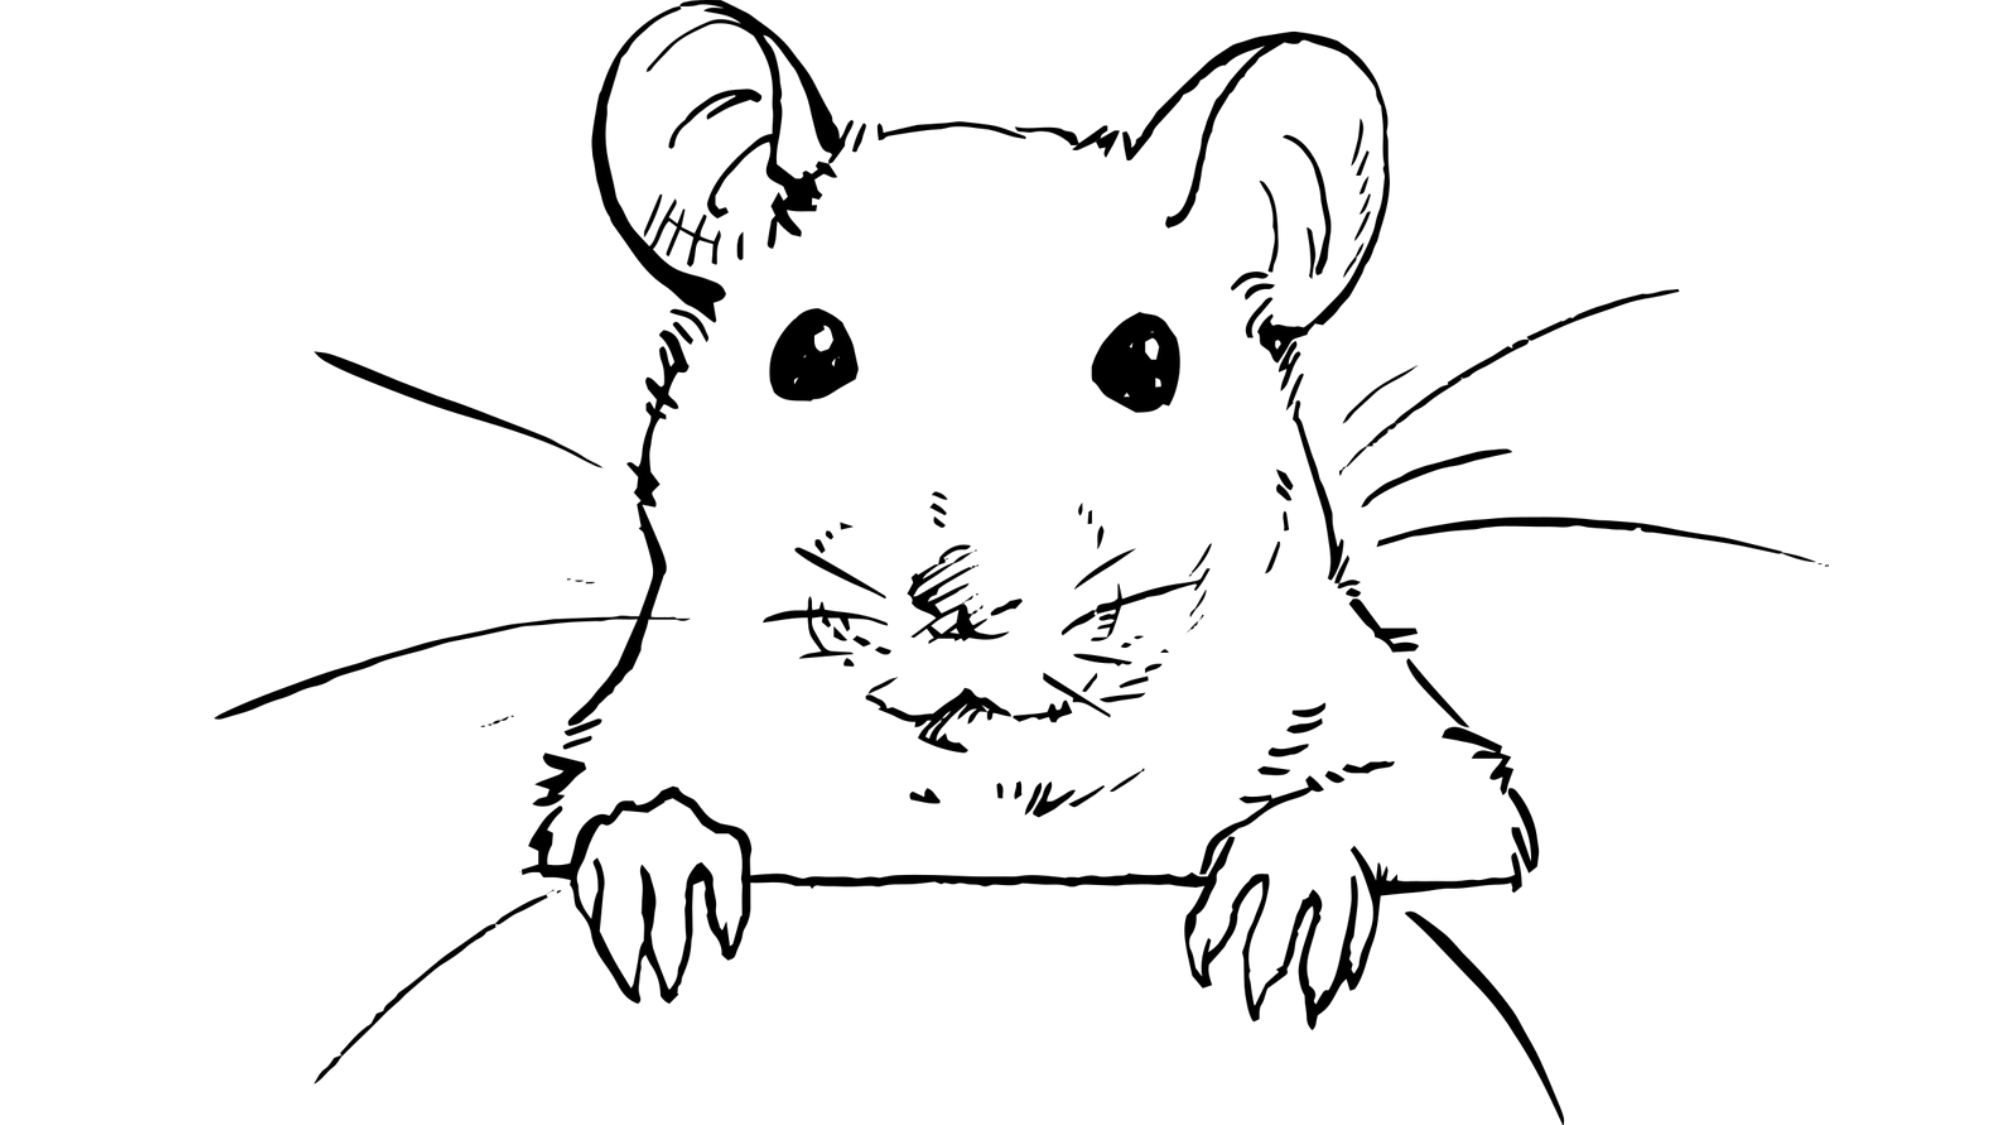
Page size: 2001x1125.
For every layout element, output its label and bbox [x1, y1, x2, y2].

picture [214, 0, 1829, 1125]
